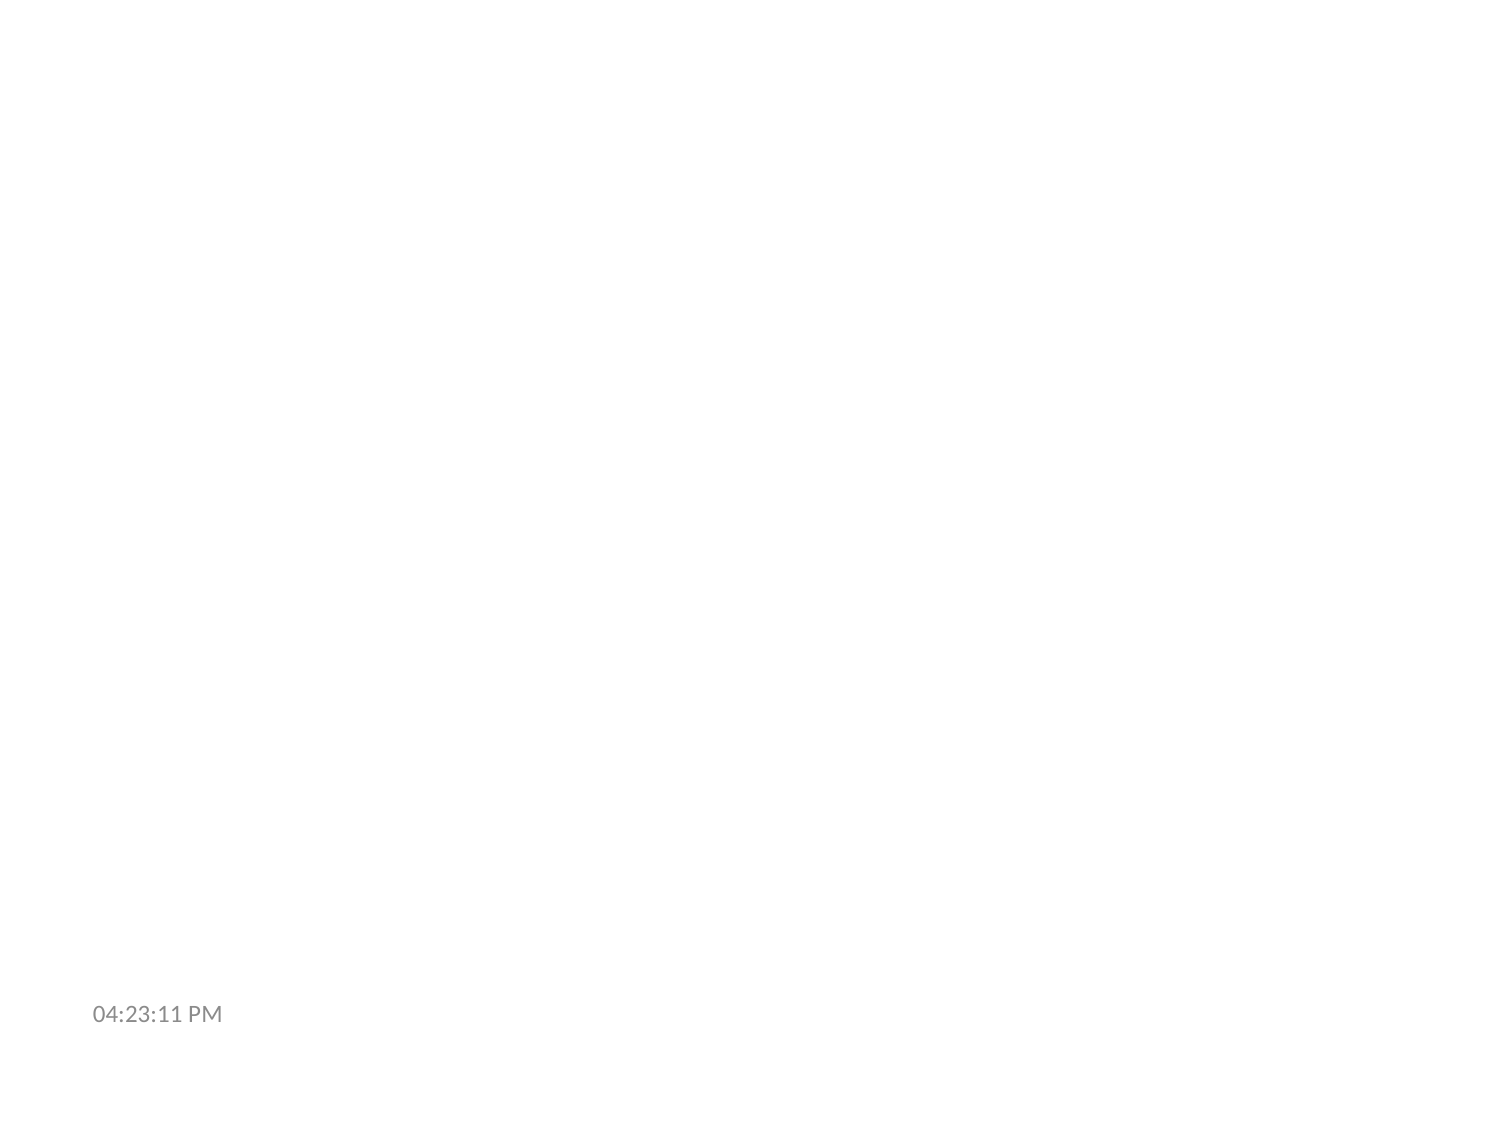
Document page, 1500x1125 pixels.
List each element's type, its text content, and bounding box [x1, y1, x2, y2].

text_box 3:35:09 PM [77, 982, 428, 1043]
